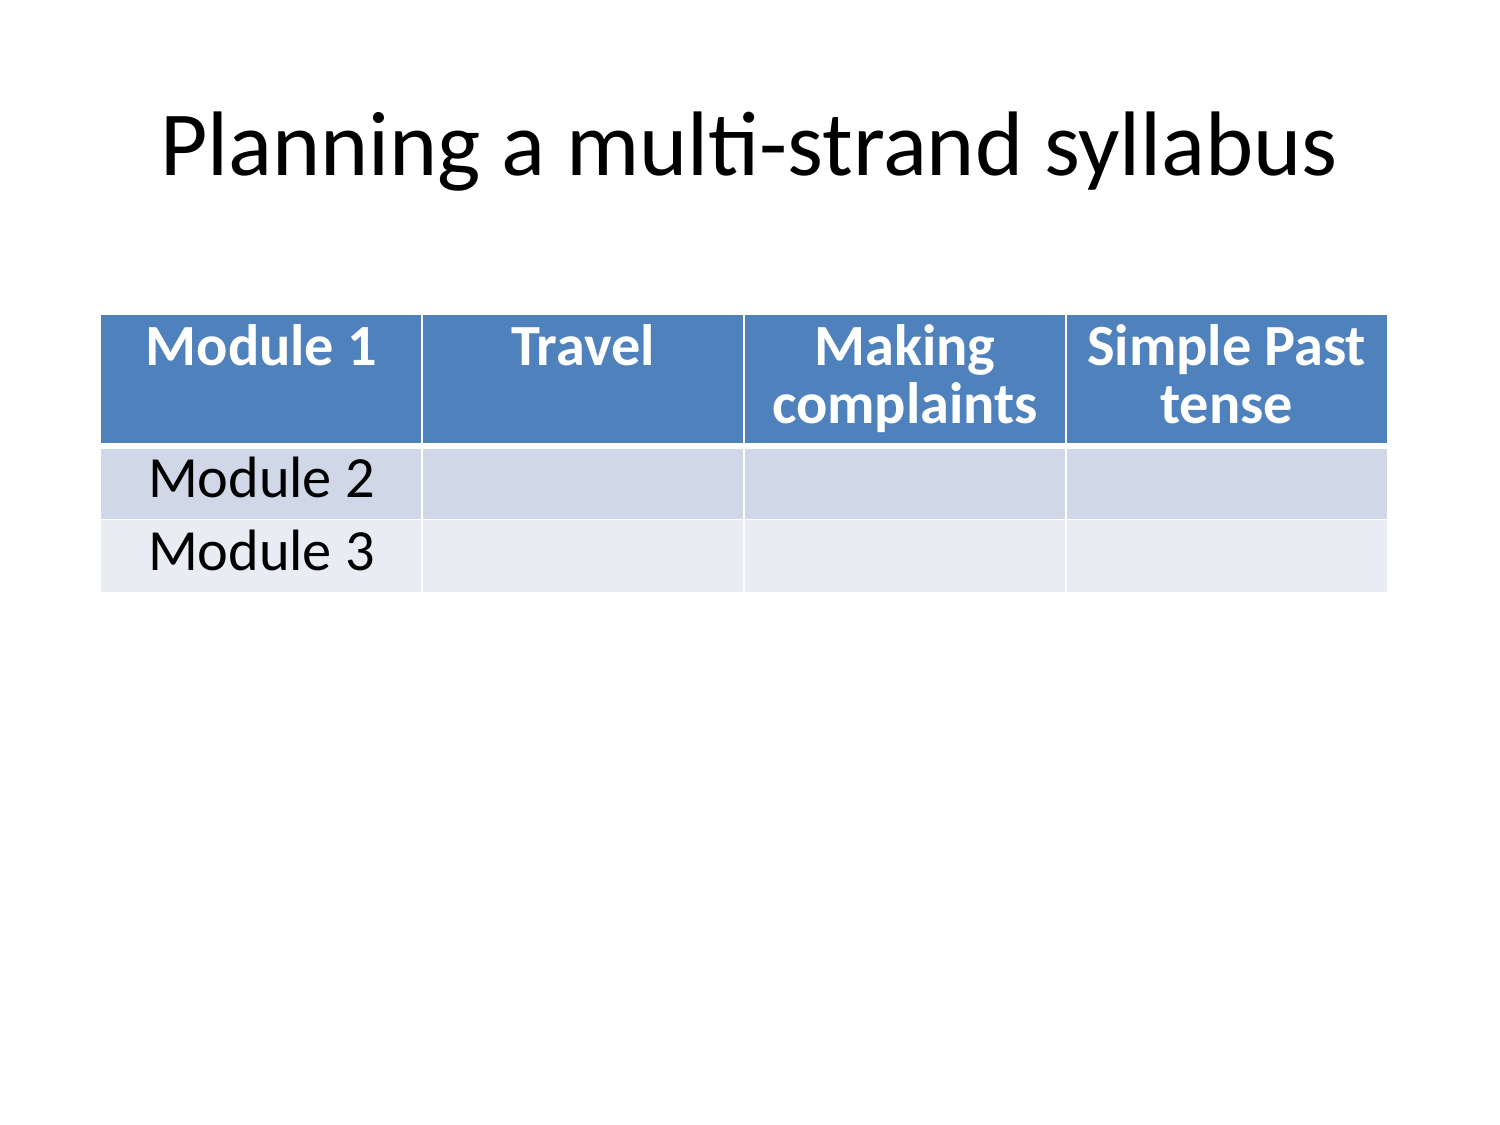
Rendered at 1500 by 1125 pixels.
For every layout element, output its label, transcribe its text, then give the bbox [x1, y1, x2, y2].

table_cell Module 2 [101, 449, 421, 519]
table_cell [745, 449, 1065, 519]
title Planning a multi-strand syllabus [75, 45, 1425, 233]
table_cell Module 3 [101, 520, 421, 592]
table_header Simple Past tense [1067, 315, 1387, 443]
table_cell [1067, 520, 1387, 592]
table_cell [423, 449, 743, 519]
table_cell [1067, 449, 1387, 519]
table_cell [423, 520, 743, 592]
table_header Module 1 [101, 315, 421, 443]
table_header Making complaints [745, 315, 1065, 443]
table_header Travel [423, 315, 743, 443]
table_cell [745, 520, 1065, 592]
